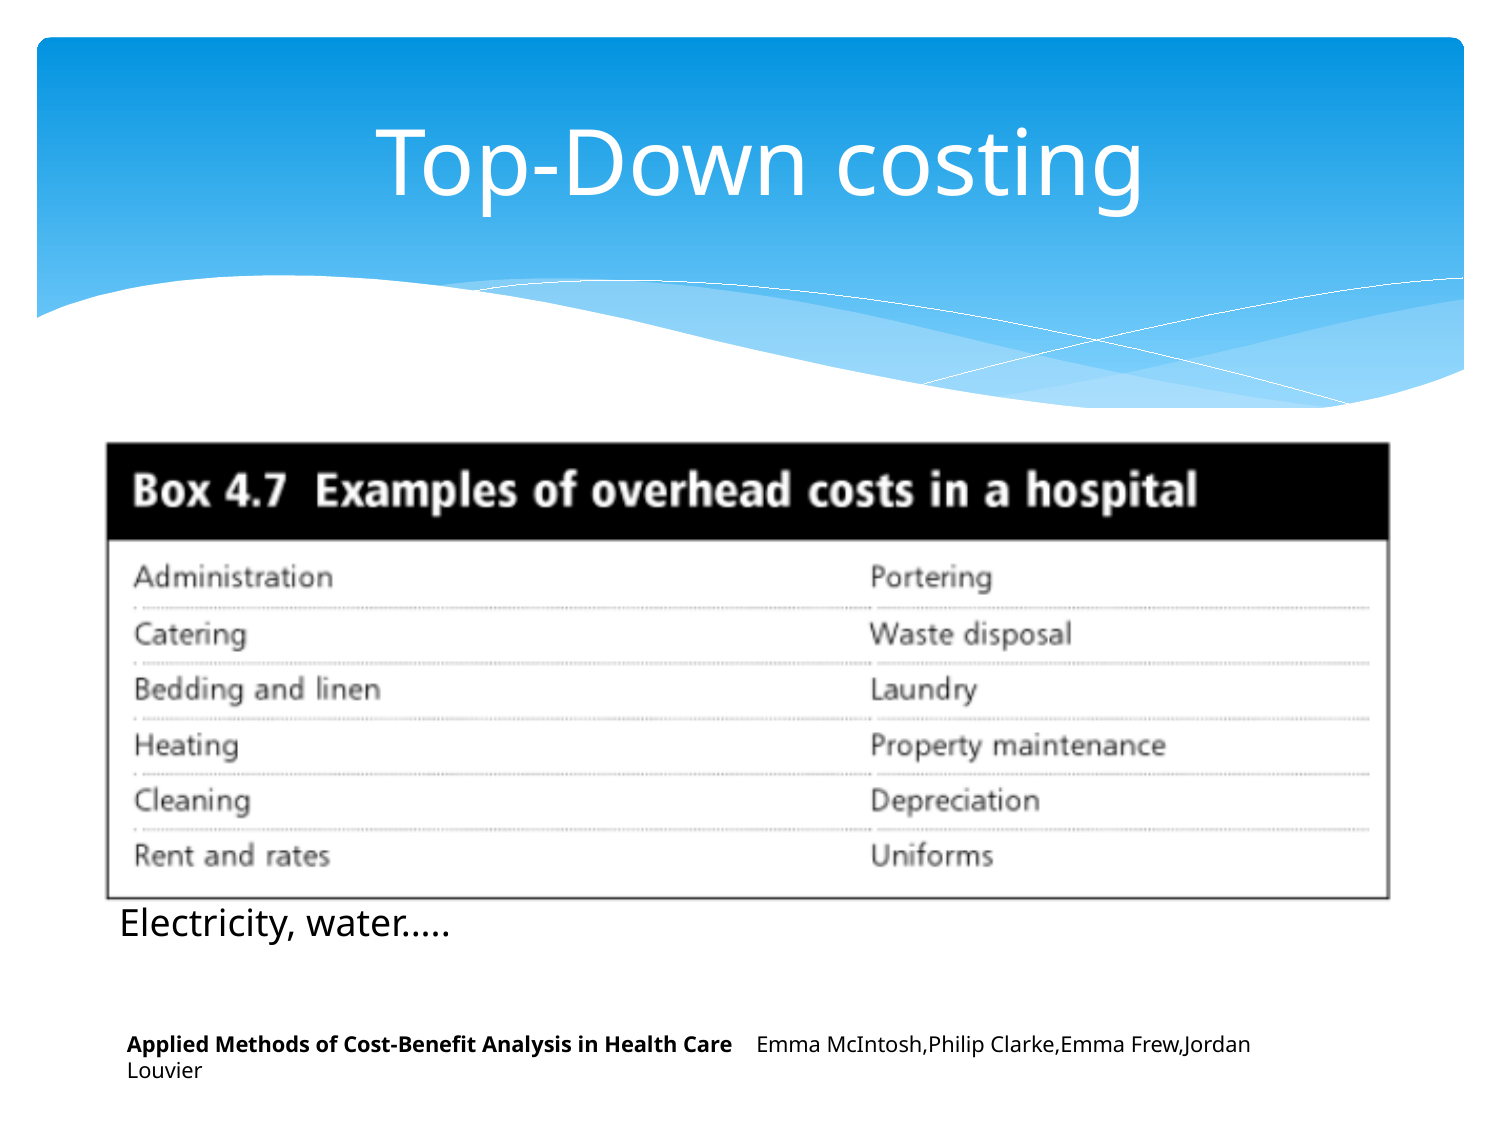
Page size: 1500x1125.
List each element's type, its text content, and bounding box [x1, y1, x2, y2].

title Top-Down costing [75, 55, 1425, 261]
text_box Applied Methods of Cost-Benefit Analysis in Health Care Emma McIntosh,Philip Clarke,Emma Frew,Jordan Louvier [112, 1023, 1329, 1091]
text_box Electricity, water..... [104, 929, 466, 952]
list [76, 408, 1412, 919]
